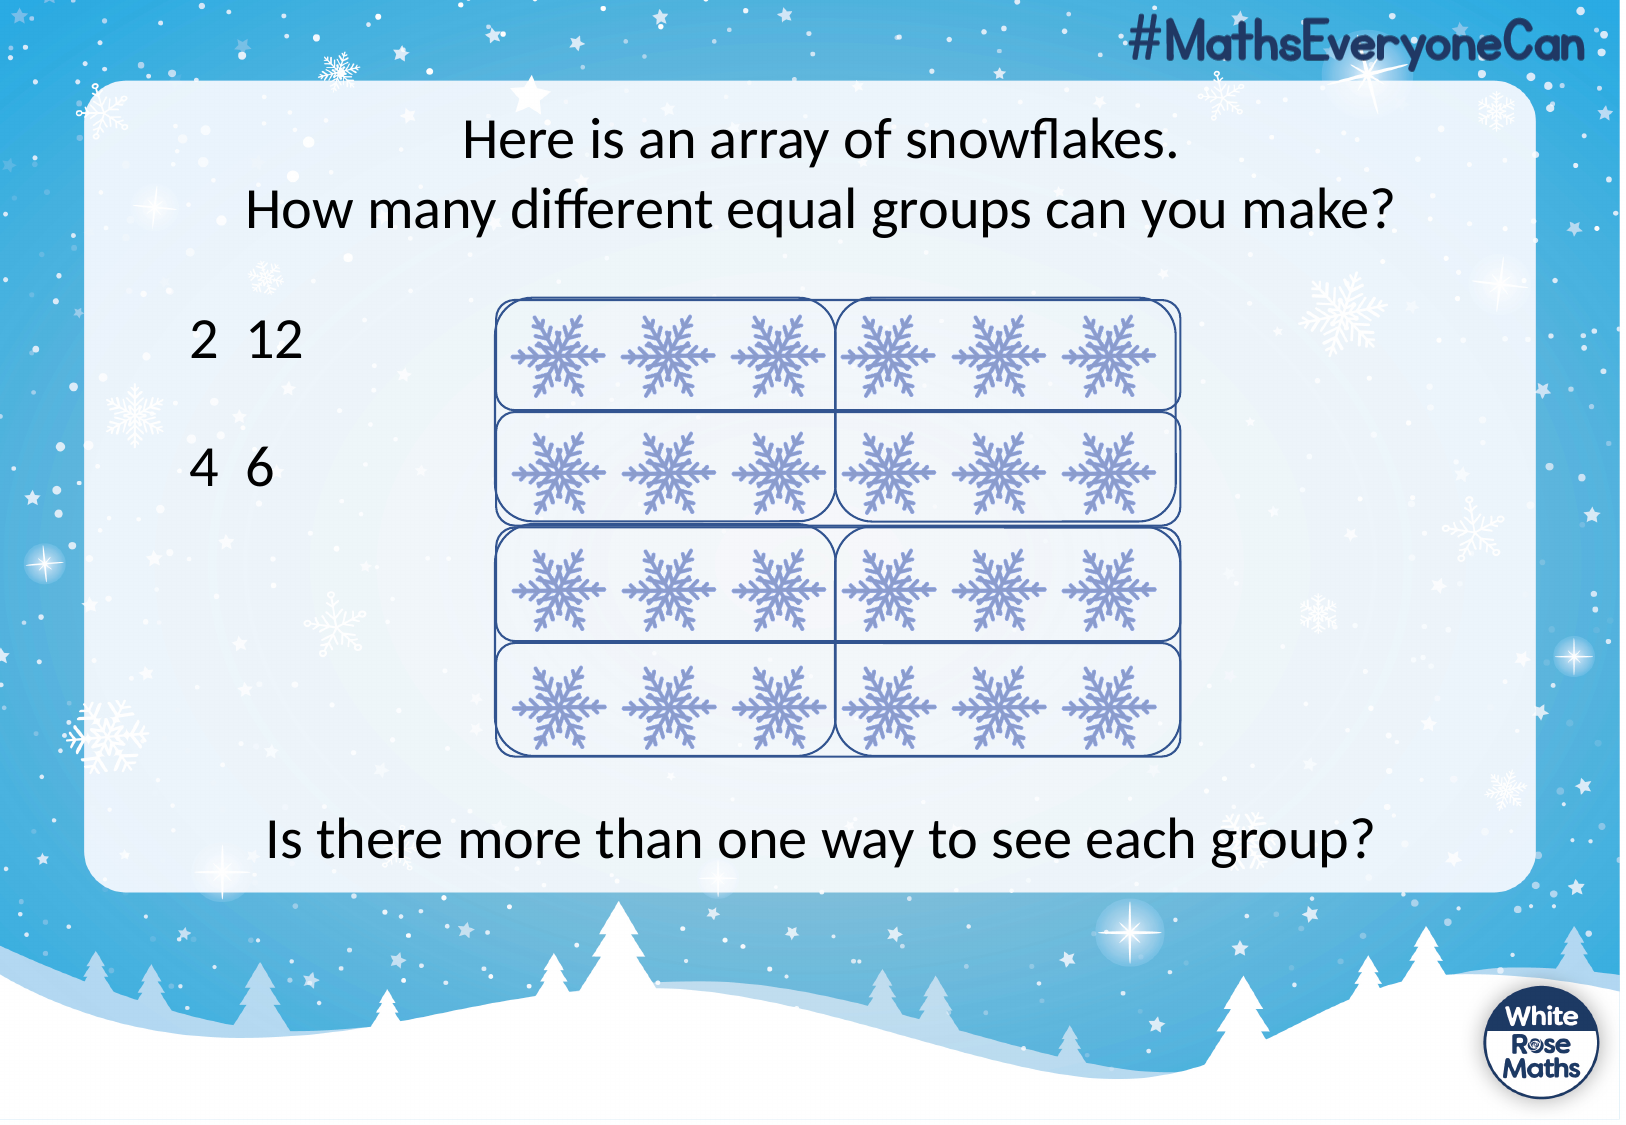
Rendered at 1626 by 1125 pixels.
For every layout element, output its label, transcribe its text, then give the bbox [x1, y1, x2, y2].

text_box [847, 529, 1169, 535]
text_box [833, 646, 1182, 652]
text_box [854, 296, 1156, 301]
text_box Here is an array of snowflakes. How many different equal groups can you make? Is there more than one way to see each group? [221, 93, 1422, 948]
text_box [820, 529, 854, 535]
text_box [498, 529, 511, 535]
text_box [514, 296, 816, 301]
text_box [837, 412, 1177, 418]
text_box [1162, 529, 1178, 535]
text_box [493, 550, 833, 730]
picture [0, 0, 1626, 1125]
text_box [505, 529, 826, 535]
text_box [493, 326, 837, 497]
